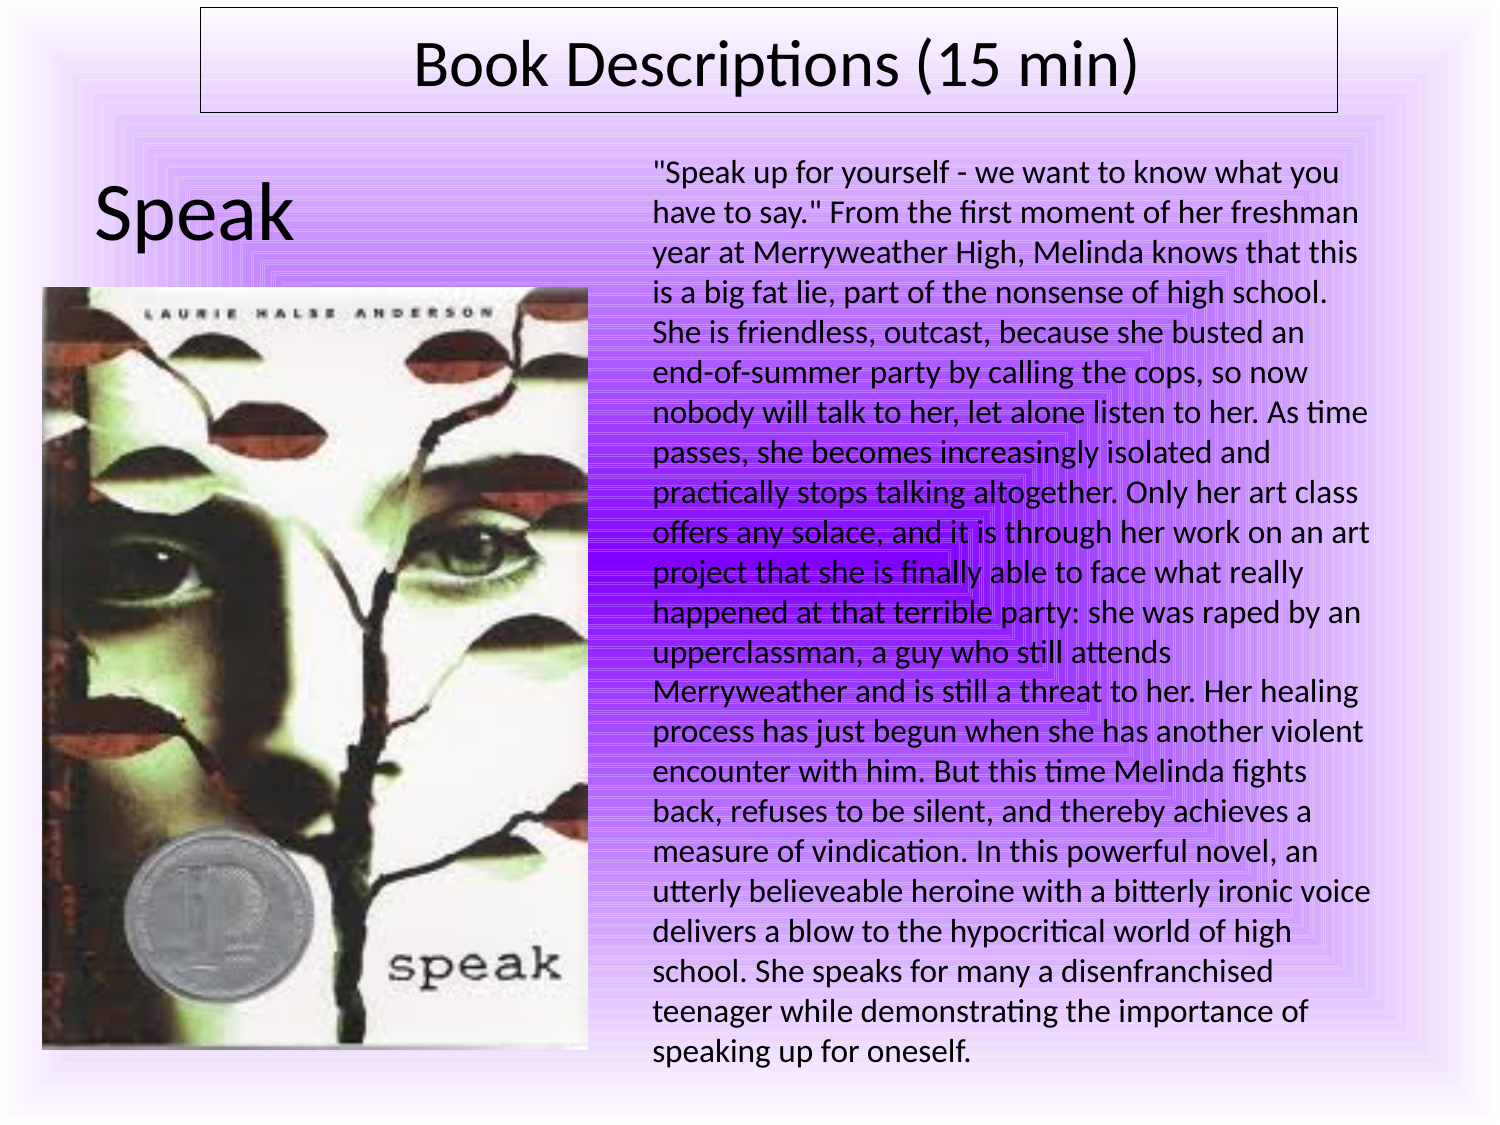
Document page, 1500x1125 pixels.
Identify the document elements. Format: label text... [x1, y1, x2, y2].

title Book Descriptions (15 min) [200, 7, 1338, 113]
picture [42, 287, 588, 1051]
text_box "Speak up for yourself - we want to know what you have to say." From the first moment of her freshman year at Merryweather High, Melinda knows that this is a big fat lie, part of the nonsense of high school. She is friendless, outcast, because she busted an end-of-summer party by calling the cops, so now nobody will talk to her, let alone listen to her. As time passes, she becomes increasingly isolated and practically stops talking altogether. Only her art class offers any solace, and it is through her work on an art project that she is finally able to face what really happened at that terrible party: she was raped by an upperclassman, a guy who still attends Merryweather and is still a threat to her. Her healing process has just begun when she has another violent encounter with him. But this time Melinda fights back, refuses to be silent, and thereby achieves a measure of vindication. In this powerful novel, an utterly believeable heroine with a bitterly ironic voice delivers a blow to the hypocritical world of high school. She speaks for many a disenfranchised teenager while demonstrating the importance of speaking up for oneself. [637, 143, 1388, 1077]
text_box Speak [79, 149, 311, 265]
